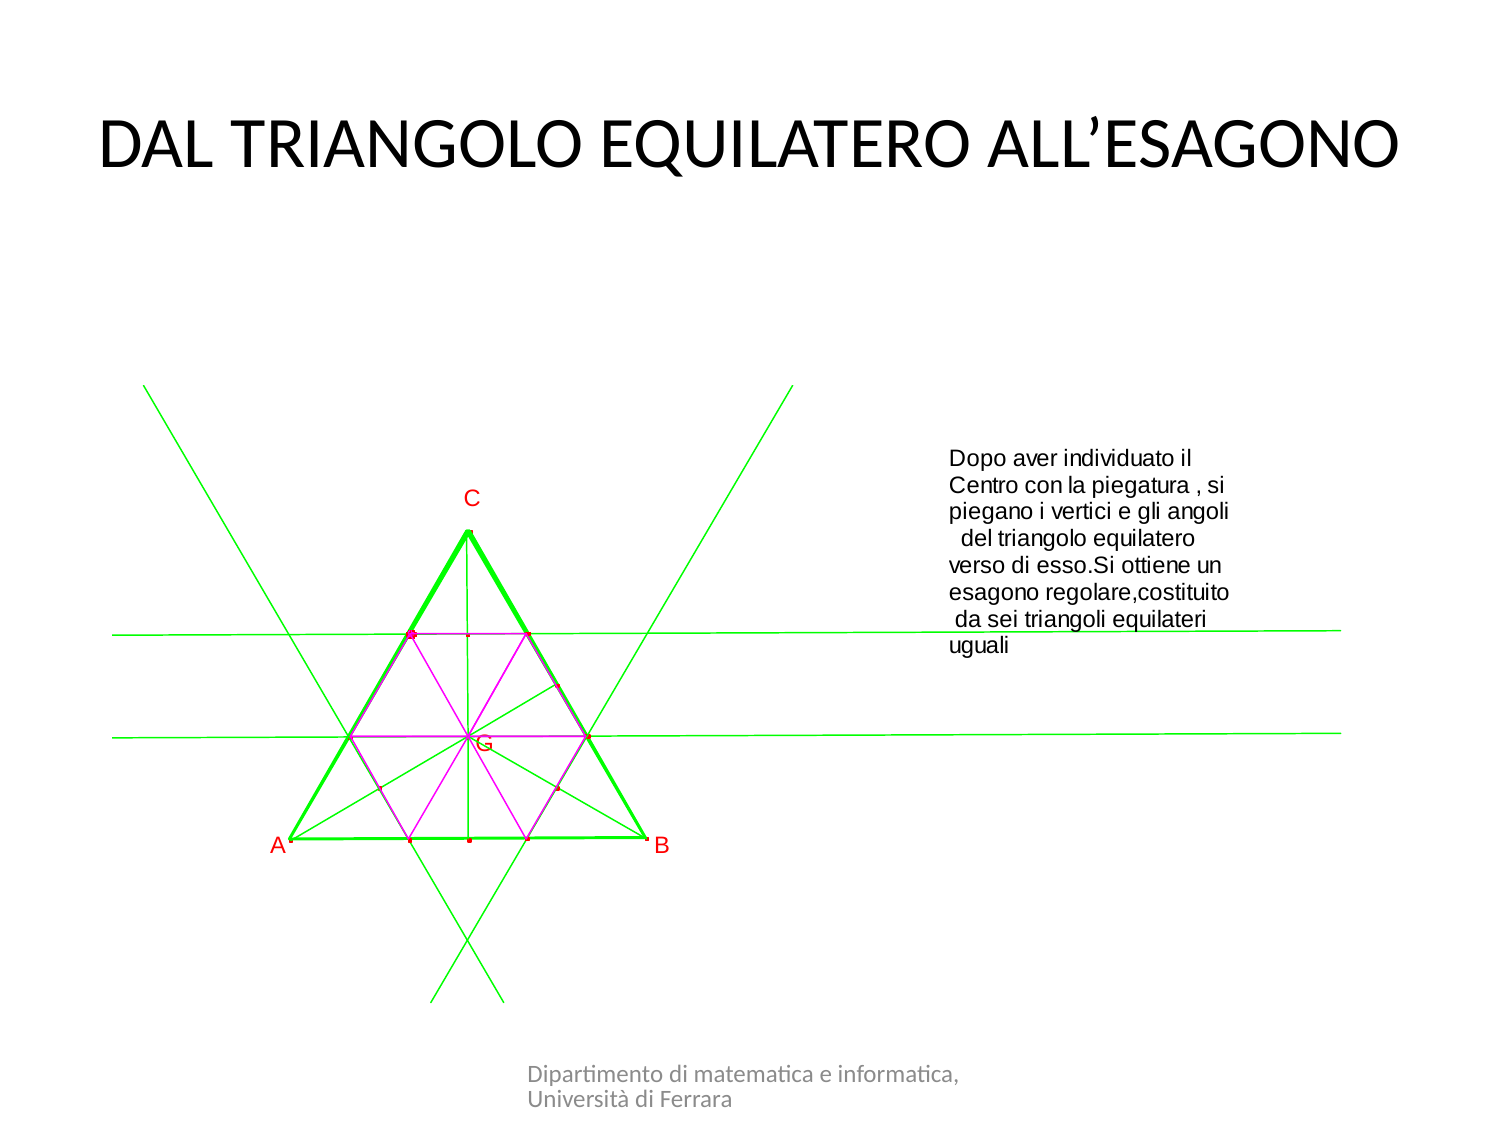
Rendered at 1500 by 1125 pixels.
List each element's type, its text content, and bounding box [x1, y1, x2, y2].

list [111, 385, 1405, 1037]
footer Dipartimento di matematica e informatica, Università di Ferrara [512, 1044, 988, 1103]
title Dal triangolo equilatero all’esagono [75, 45, 1425, 233]
